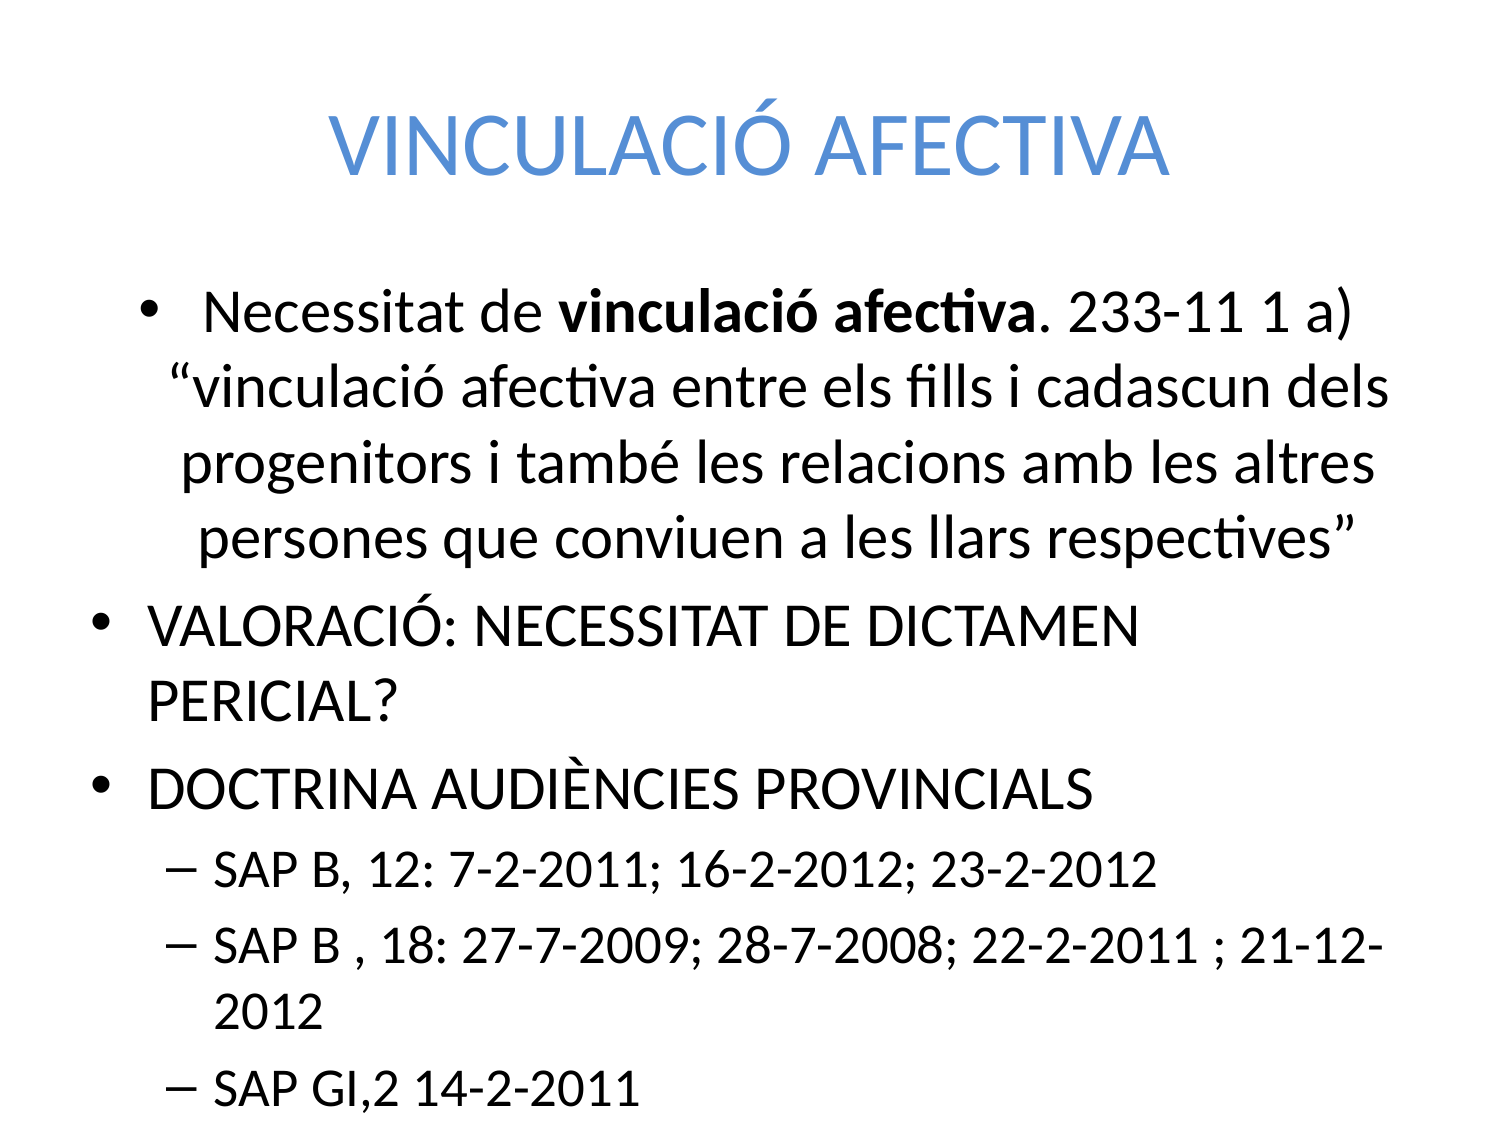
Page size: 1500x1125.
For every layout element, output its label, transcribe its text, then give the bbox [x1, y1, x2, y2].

title VINCULACIÓ AFECTIVA [75, 45, 1425, 233]
list Necessitat de vinculació afectiva. 233-11 1 a) “vinculació afectiva entre els fills i cadascun dels progenitors i també les relacions amb les altres persones que conviuen a les llars respectives” VALORACIÓ: NECESSITAT DE DICTAMEN PERICIAL? DOCTRINA AUDIÈNCIES PROVINCIALS SAP B, 12: 7-2-2011; 16-2-2012; 23-2-2012 SAP B , 18: 27-7-2009; 28-7-2008; 22-2-2011 ; 21-12-2012 SAP GI,2 14-2-2011 [75, 262, 1425, 1125]
